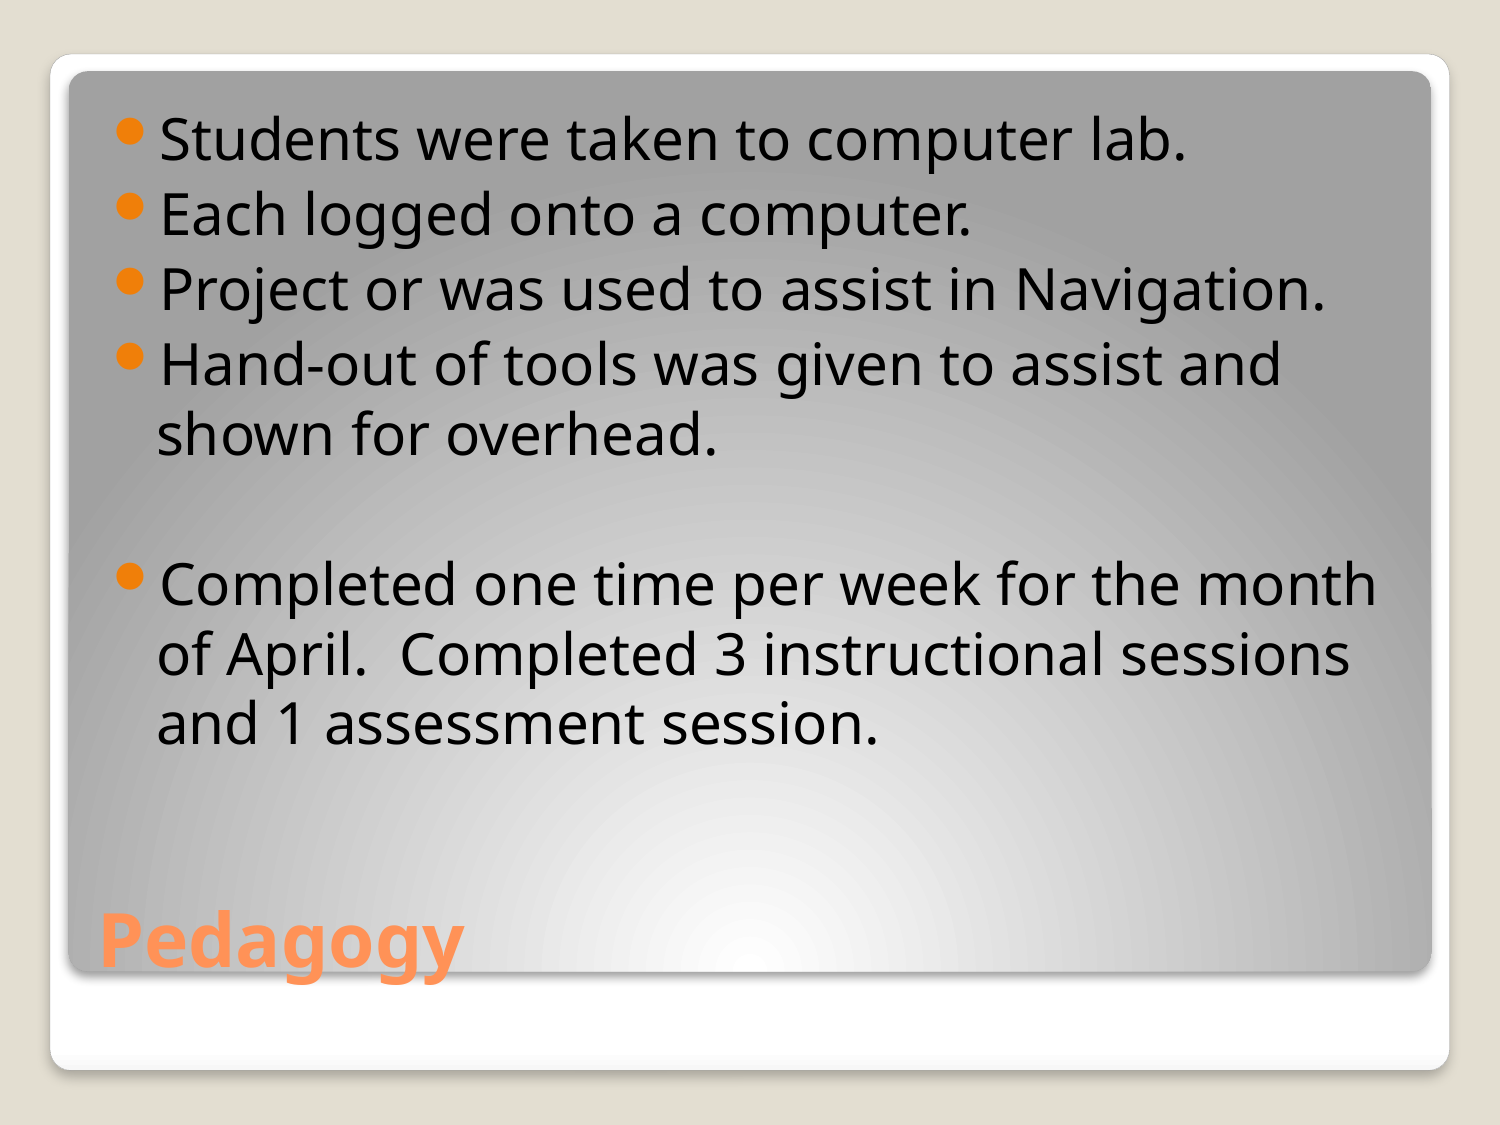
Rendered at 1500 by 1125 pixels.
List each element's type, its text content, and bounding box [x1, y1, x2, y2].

list Students were taken to computer lab. Each logged onto a computer. Project or was used to assist in Navigation. Hand-out of tools was given to assist and shown for overhead. Completed one time per week for the month of April. Completed 3 instructional sessions and 1 assessment session. [82, 86, 1425, 774]
title Pedagogy [82, 817, 1425, 990]
